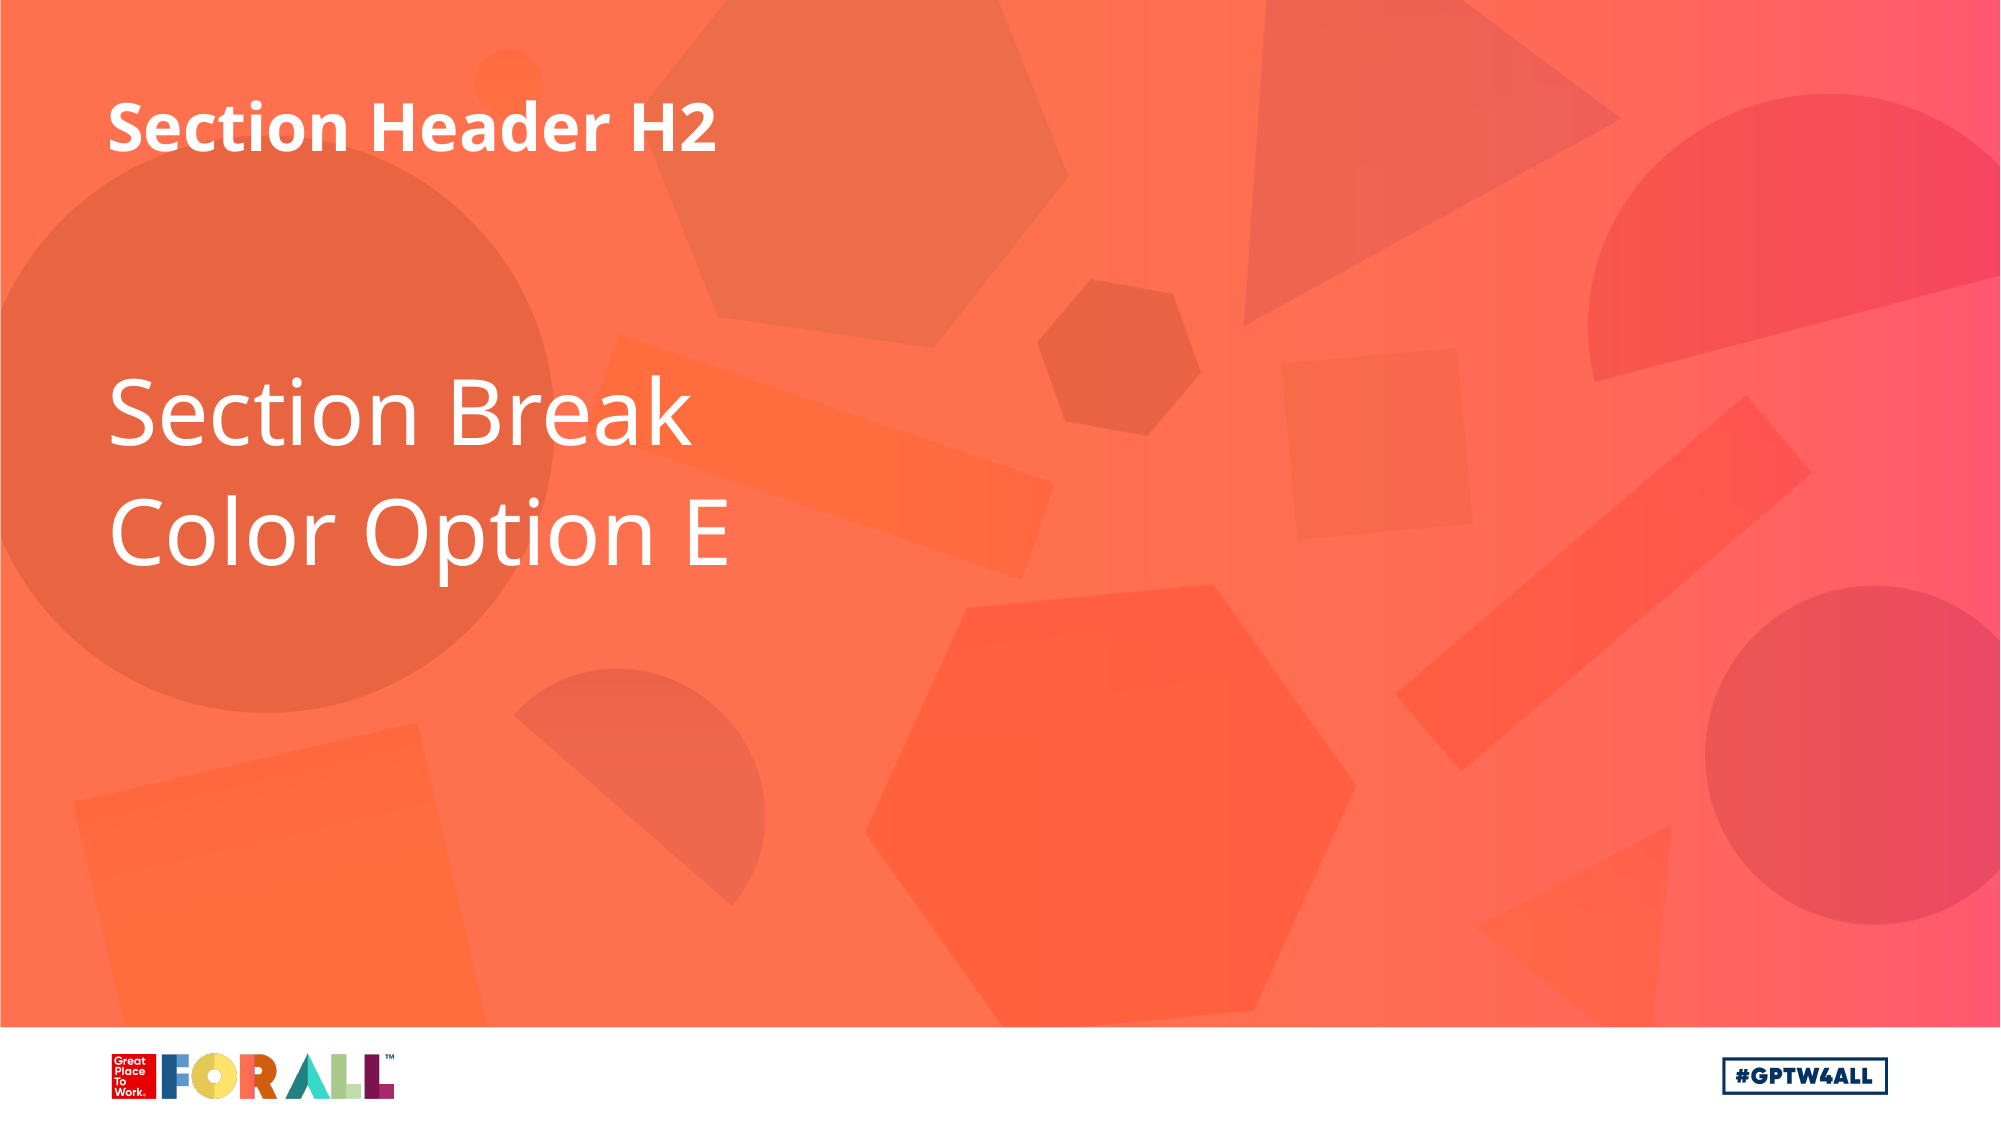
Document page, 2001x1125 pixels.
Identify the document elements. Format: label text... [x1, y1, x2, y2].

picture [87, 1030, 418, 1122]
picture [1689, 1044, 1921, 1108]
list Section Break Color Option E [107, 366, 941, 617]
list Section Header H2 [107, 86, 1215, 183]
picture [0, 0, 2000, 1027]
